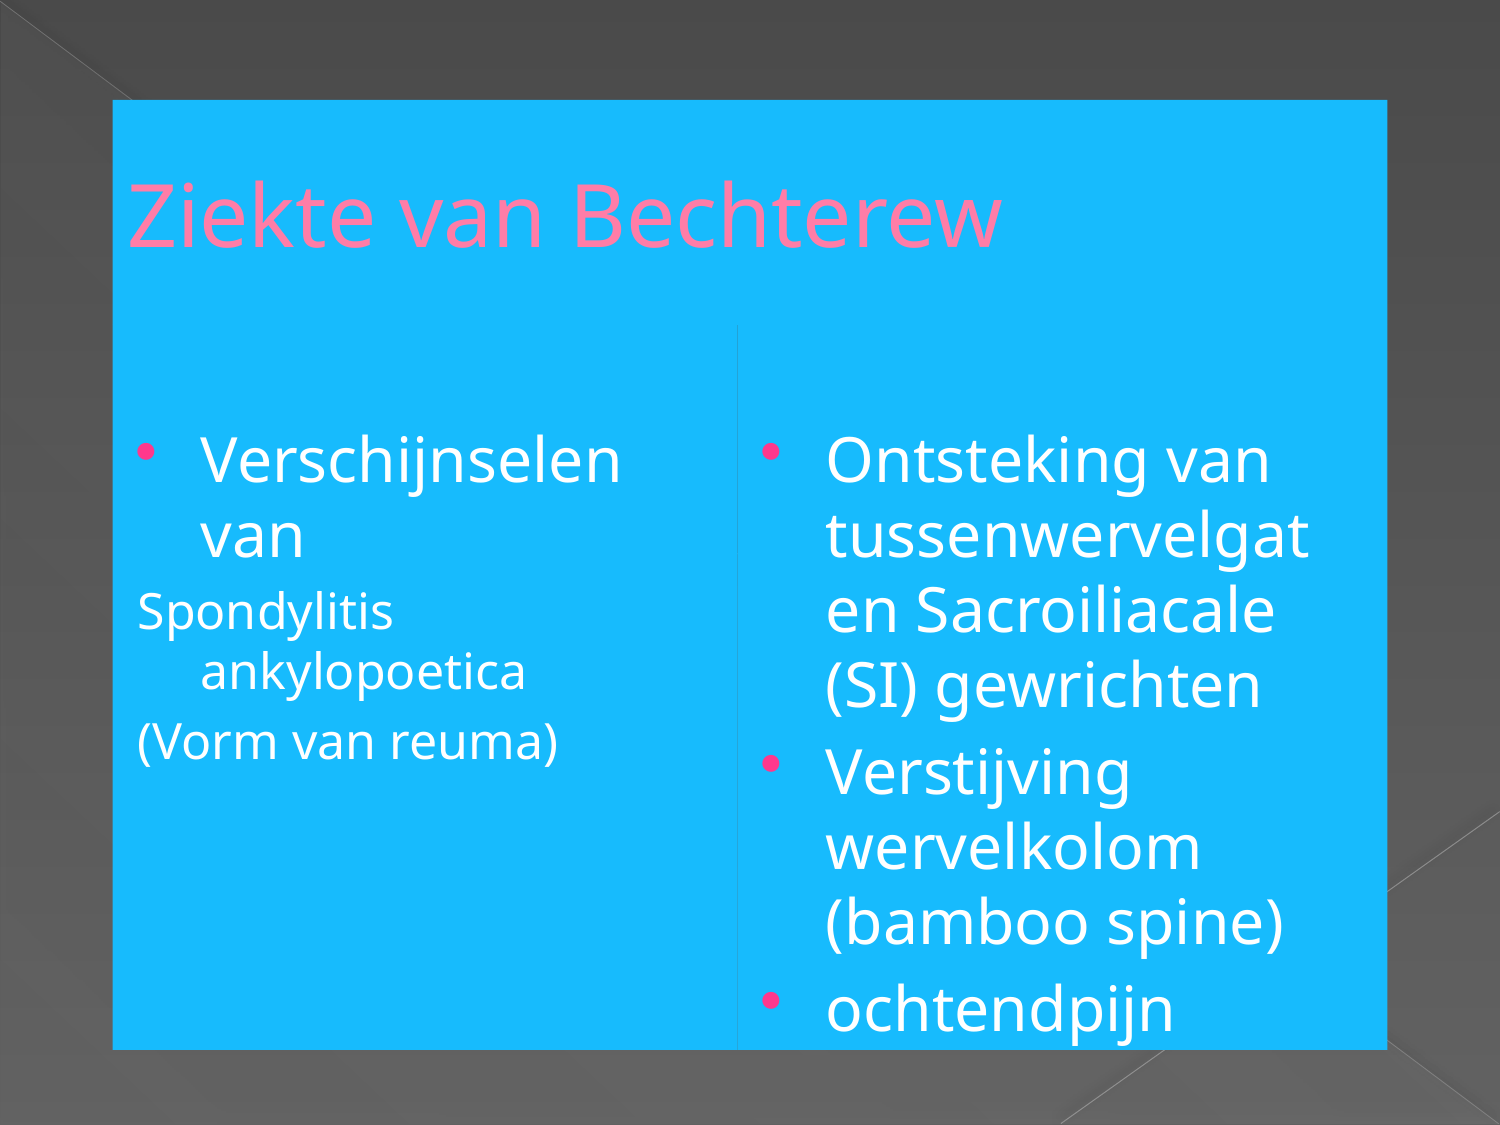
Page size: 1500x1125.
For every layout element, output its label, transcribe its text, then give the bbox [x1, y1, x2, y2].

title Ziekte van Bechterew [112, 99, 1388, 324]
list Verschijnselen van Spondylitis ankylopoetica (Vorm van reuma) [112, 324, 737, 1050]
list Ontsteking van tussenwervelgat en Sacroiliacale (SI) gewrichten Verstijving wervelkolom (bamboo spine) ochtendpijn [737, 324, 1388, 1050]
